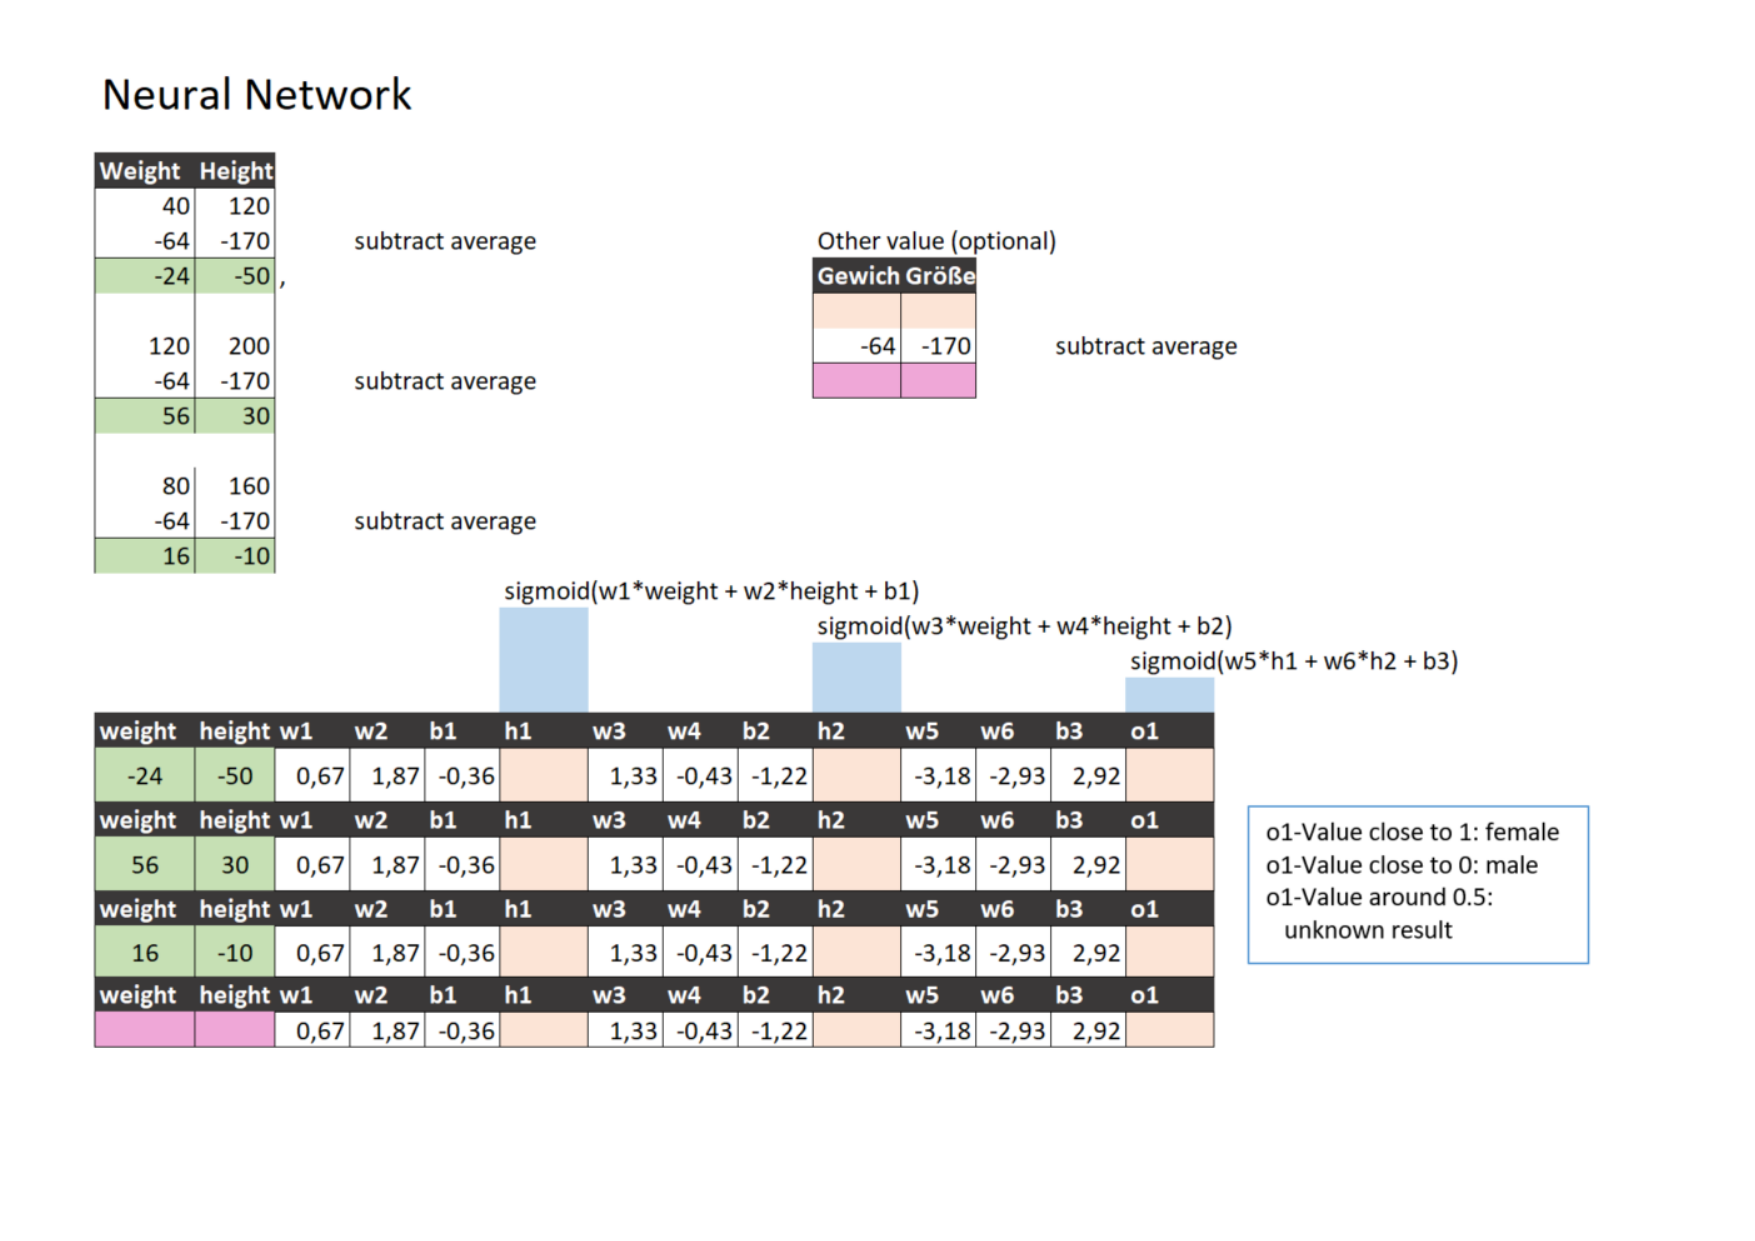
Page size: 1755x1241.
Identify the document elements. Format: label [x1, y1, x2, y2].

picture [64, 45, 1629, 1089]
